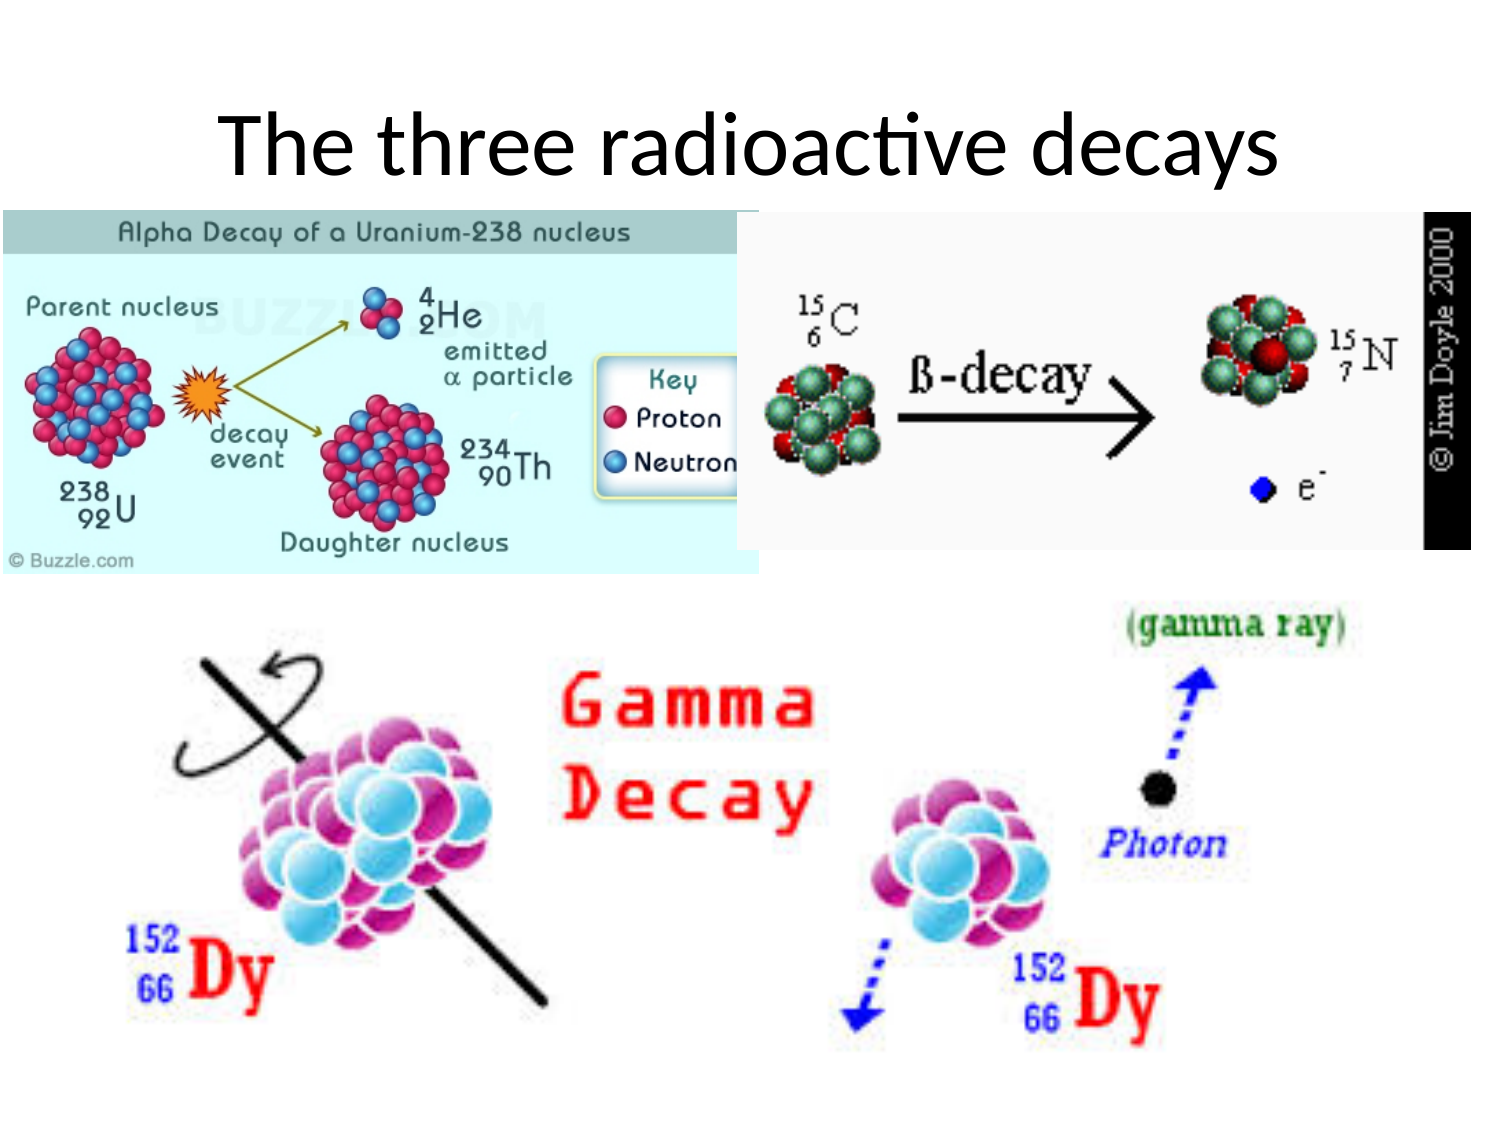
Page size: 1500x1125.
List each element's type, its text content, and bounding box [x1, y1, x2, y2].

title The three radioactive decays [75, 45, 1425, 210]
picture [737, 212, 1471, 551]
picture [100, 574, 1375, 1063]
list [3, 210, 760, 574]
